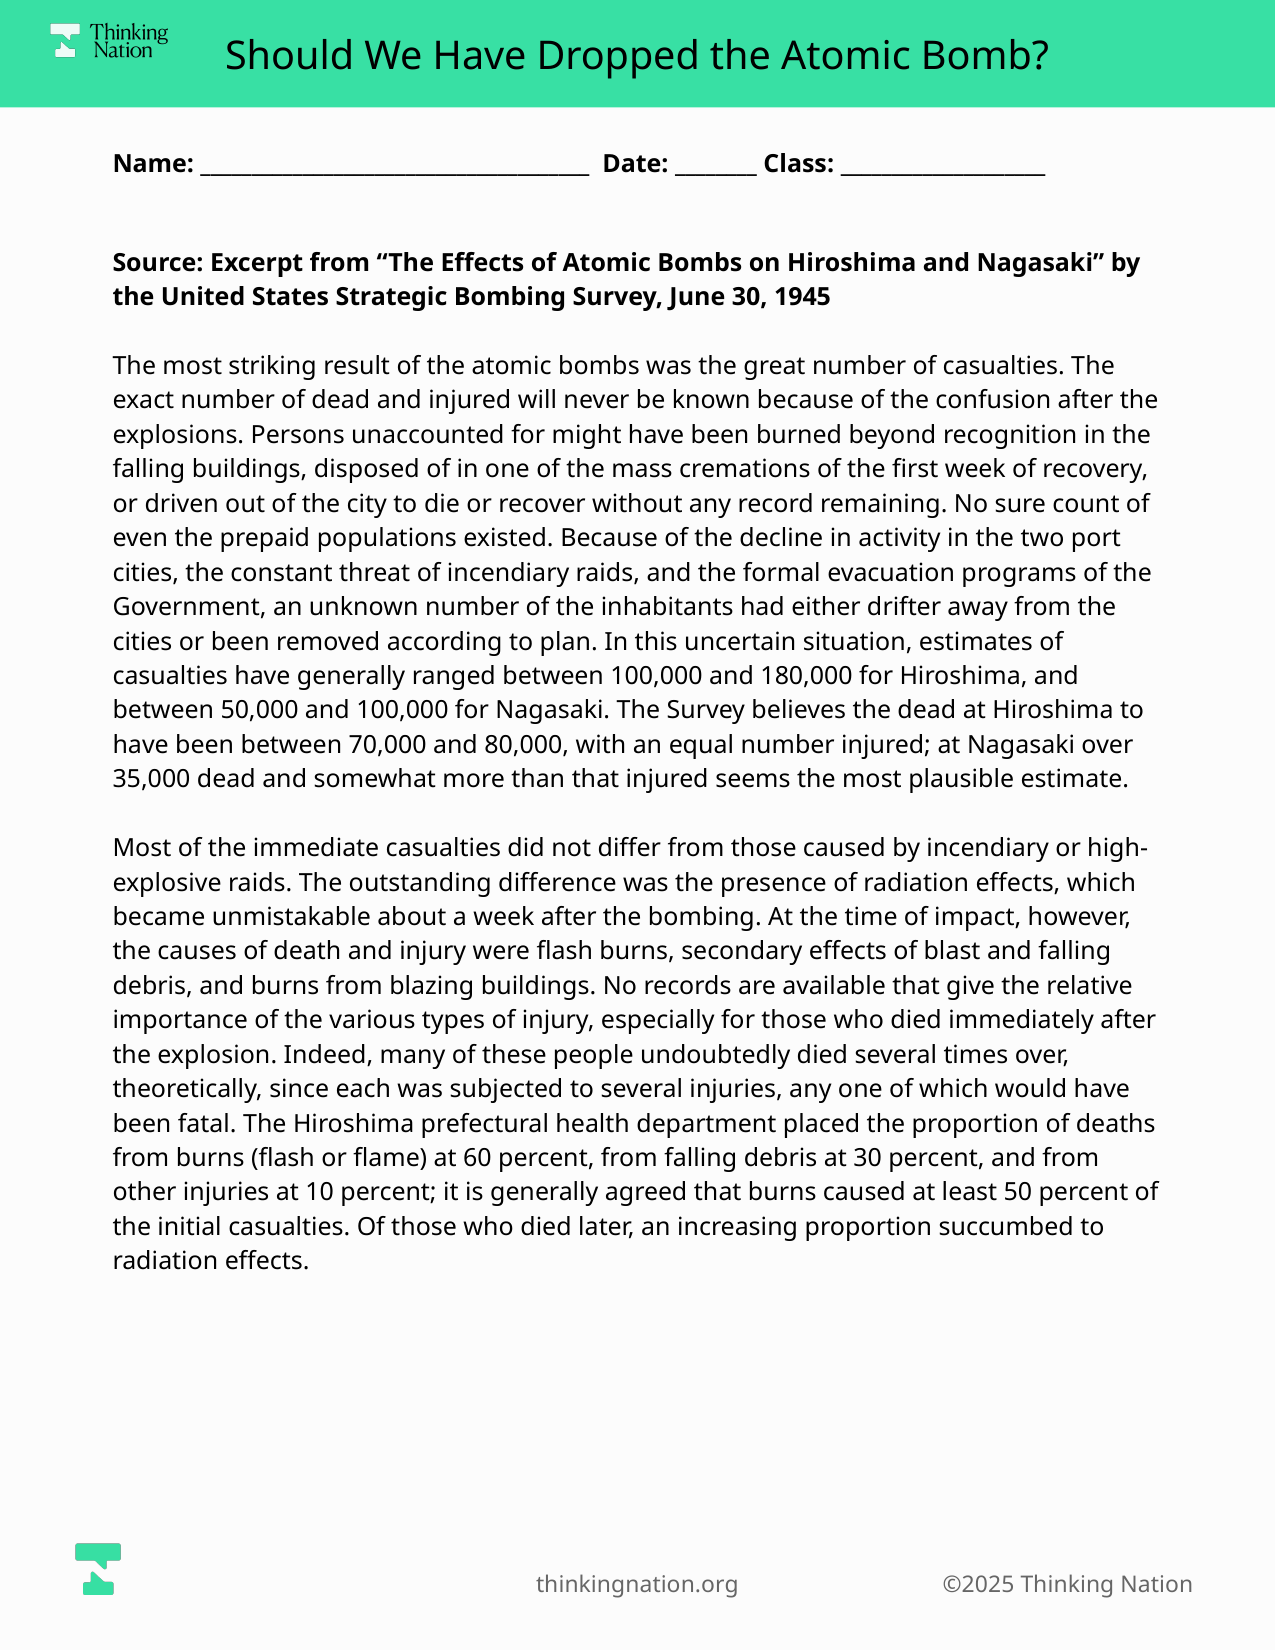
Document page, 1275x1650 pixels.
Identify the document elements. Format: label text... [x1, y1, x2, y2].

text_box ©2025 Thinking Nation [907, 1553, 1210, 1605]
text_box thinkingnation.org [486, 1553, 789, 1605]
text_box Name: ______________________________________ Date: ________ Class: ____________________ Source: Excerpt from “The Effects of Atomic Bombs on Hiroshima and Nagasaki” by the United States Strategic Bombing Survey, June 30, 1945 The most striking result of the atomic bombs was the great number of casualties. The exact number of dead and injured will never be known because of the confusion after the explosions. Persons unaccounted for might have been burned beyond recognition in the falling buildings, disposed of in one of the mass cremations of the first week of recovery, or driven out of the city to die or recover without any record remaining. No sure count of even the prepaid populations existed. Because of the decline in activity in the two port cities, the constant threat of incendiary raids, and the formal evacuation programs of the Government, an unknown number of the inhabitants had either drifter away from the cities or been removed according to plan. In this uncertain situation, estimates of casualties have generally ranged between 100,000 and 180,000 for Hiroshima, and between 50,000 and 100,000 for Nagasaki. The Survey believes the dead at Hiroshima to have been between 70,000 and 80,000, with an equal number injured; at Nagasaki over 35,000 dead and somewhat more than that injured seems the most plausible estimate. Most of the immediate casualties did not differ from those caused by incendiary or high-explosive raids. The outstanding difference was the presence of radiation effects, which became unmistakable about a week after the bombing. At the time of impact, however, the causes of death and injury were flash burns, secondary effects of blast and falling debris, and burns from blazing buildings. No records are available that give the relative importance of the various types of injury, especially for those who died immediately after the explosion. Indeed, many of these people undoubtedly died several times over, theoretically, since each was subjected to several injuries, any one of which would have been fatal. The Hiroshima prefectural health department placed the proportion of deaths from burns (flash or flame) at 60 percent, from falling debris at 30 percent, and from other injuries at 10 percent; it is generally agreed that burns caused at least 50 percent of the initial casualties. Of those who died later, an increasing proportion succumbed to radiation effects. [97, 132, 1178, 1290]
picture [62, 1533, 134, 1605]
text_box Should We Have Dropped the Atomic Bomb? [0, 0, 1275, 108]
picture [36, 12, 172, 69]
